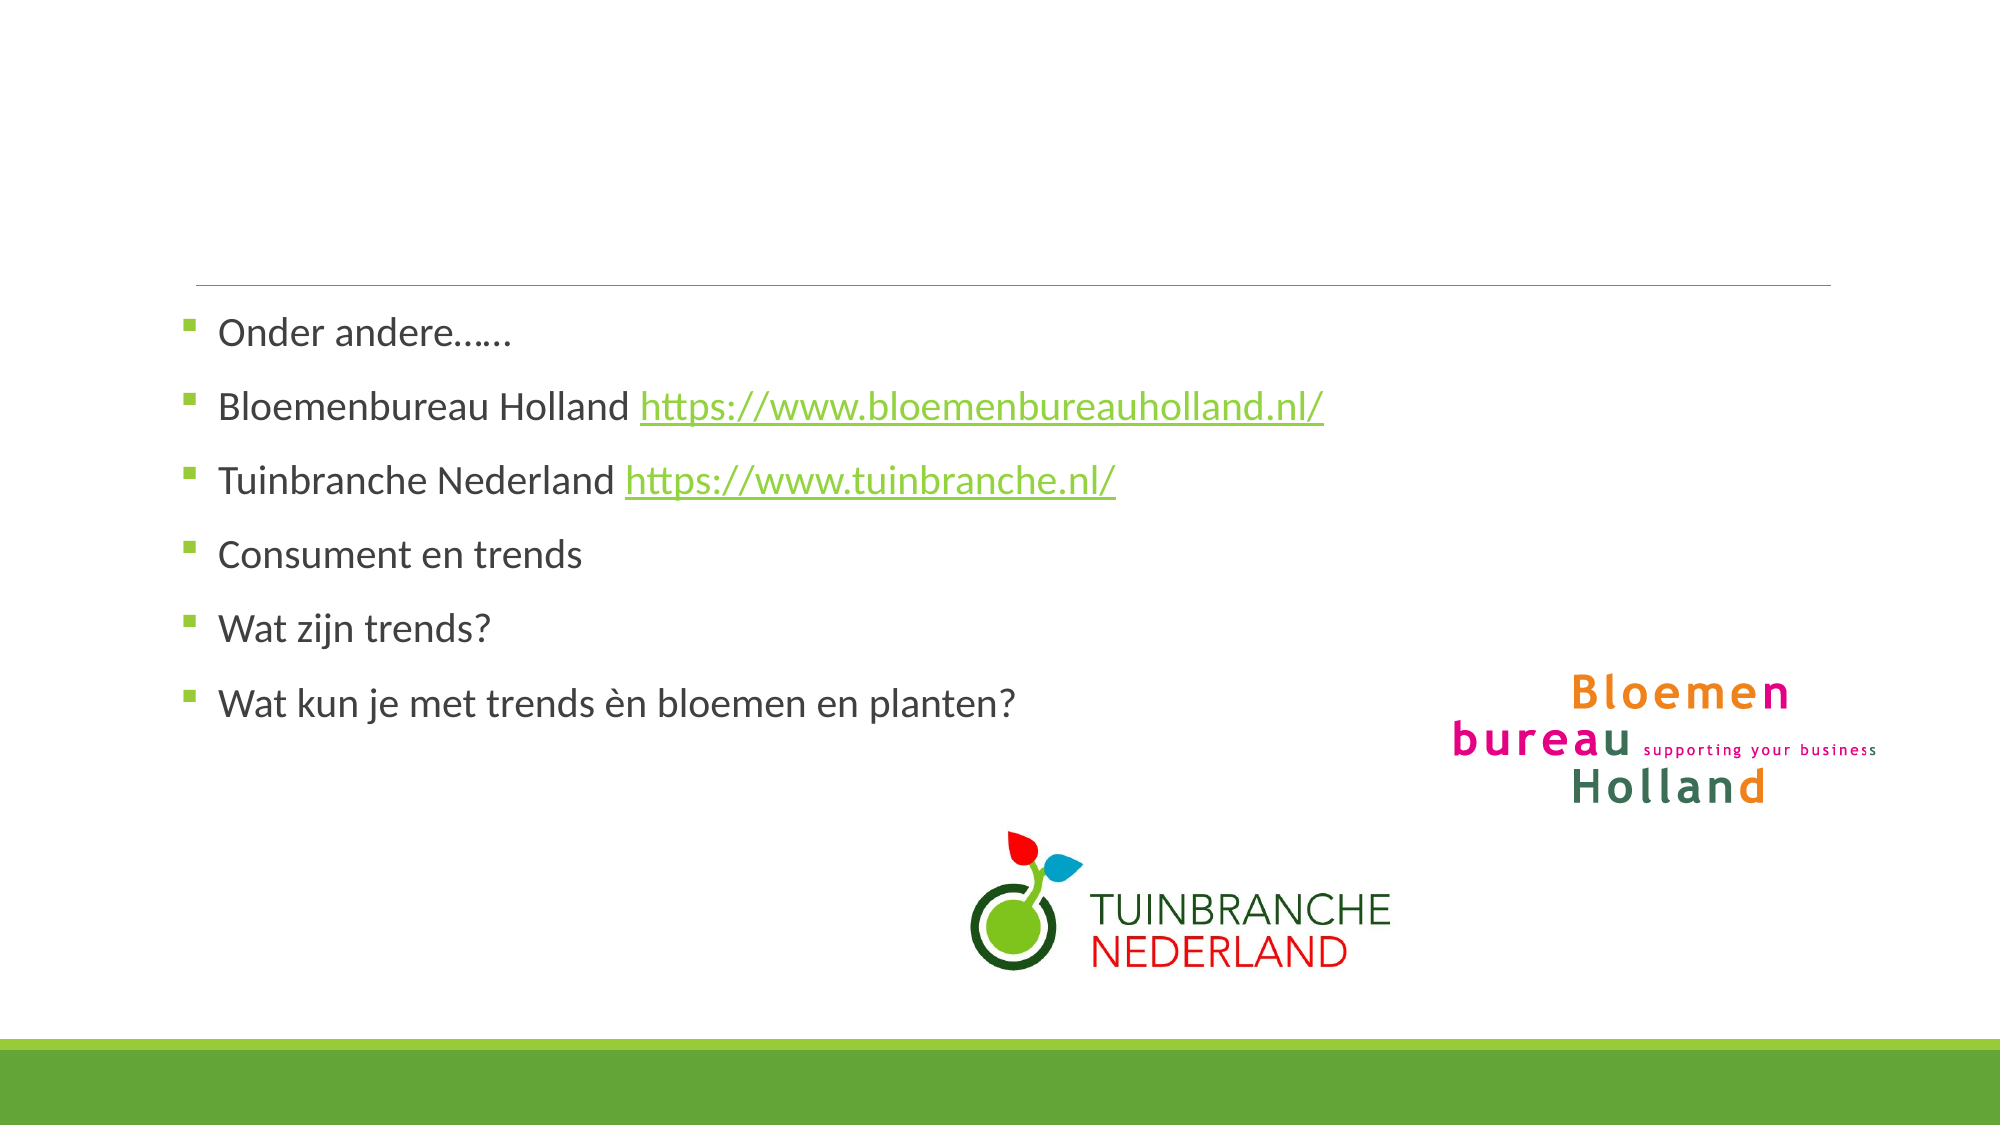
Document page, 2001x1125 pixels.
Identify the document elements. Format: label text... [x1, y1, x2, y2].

picture [937, 490, 2000, 1038]
list Onder andere…… Bloemenbureau Holland https://www.bloemenbureauholland.nl/ Tuinbranche Nederland https://www.tuinbranche.nl/ Consument en trends Wat zijn trends? Wat kun je met trends èn bloemen en planten? [180, 302, 1830, 963]
